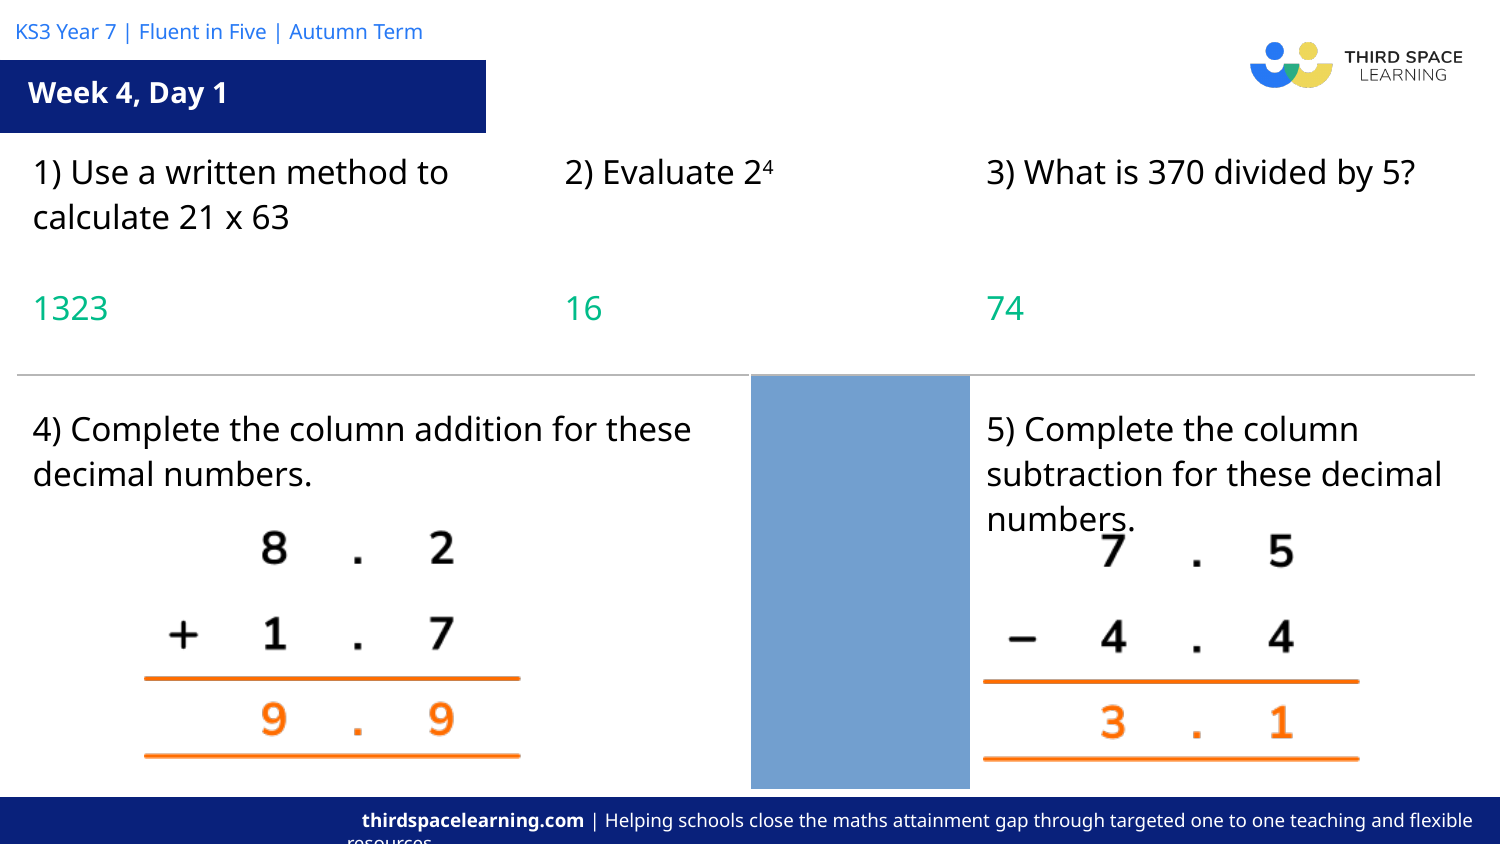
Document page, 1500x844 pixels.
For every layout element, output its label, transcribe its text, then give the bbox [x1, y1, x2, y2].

table_cell 4) Complete the column addition for these decimal numbers. [19, 376, 749, 788]
table_cell 5) Complete the column subtraction for these decimal numbers. [972, 376, 1474, 788]
picture [144, 518, 522, 759]
table_header 2) Evaluate 24 16 [550, 142, 970, 374]
table_header 1) Use a written method to calculate 21 x 63 1323 [19, 142, 549, 374]
text_box Week 4, Day 1 [13, 59, 383, 125]
picture [983, 521, 1361, 763]
picture [1250, 33, 1465, 99]
table_header 3) What is 370 divided by 5? 74 [972, 142, 1474, 374]
